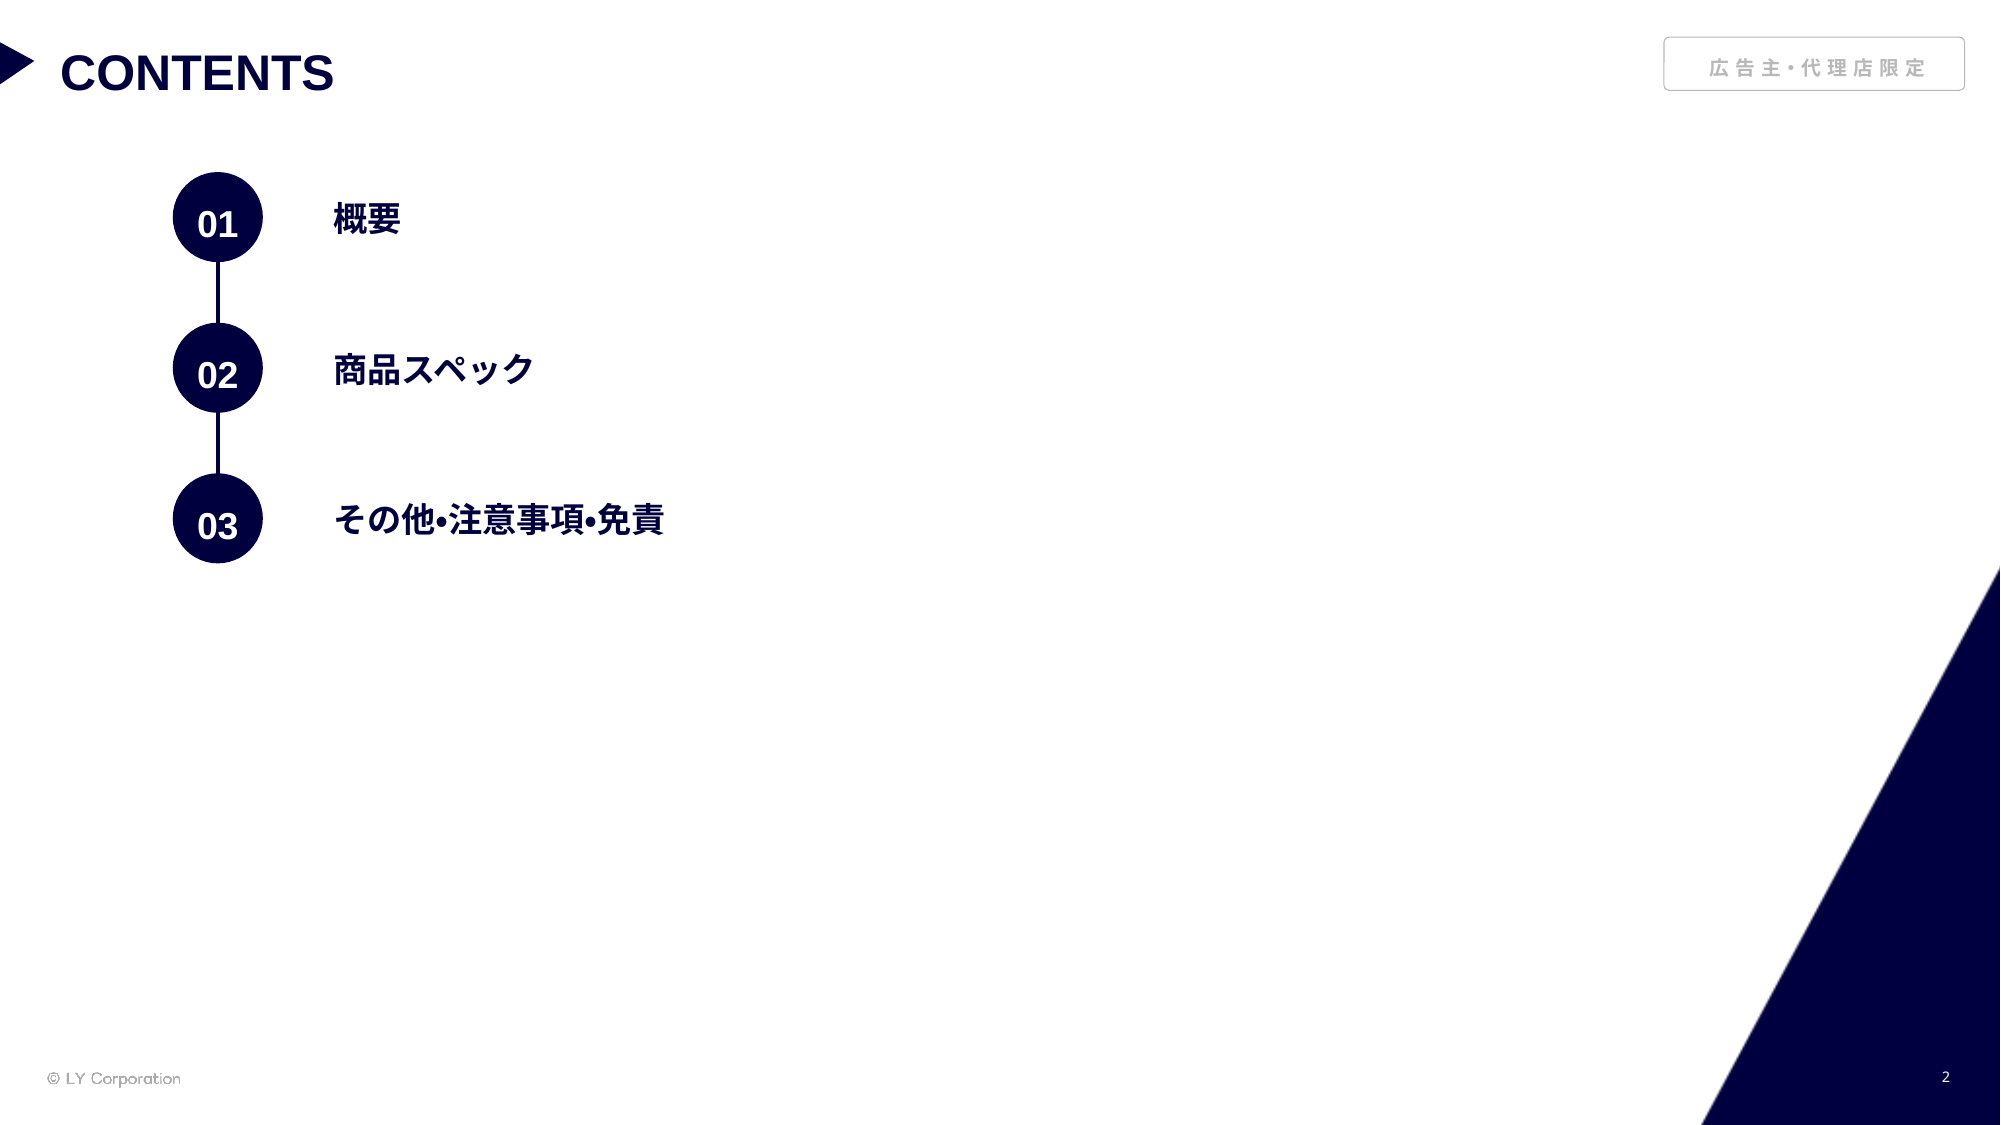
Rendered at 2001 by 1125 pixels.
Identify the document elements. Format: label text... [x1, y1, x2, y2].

picture [34, 1058, 193, 1101]
list 商品スペック [318, 338, 1208, 398]
list 概要 [318, 187, 1208, 247]
text_box その他・注意事項・免責 [318, 488, 1208, 548]
